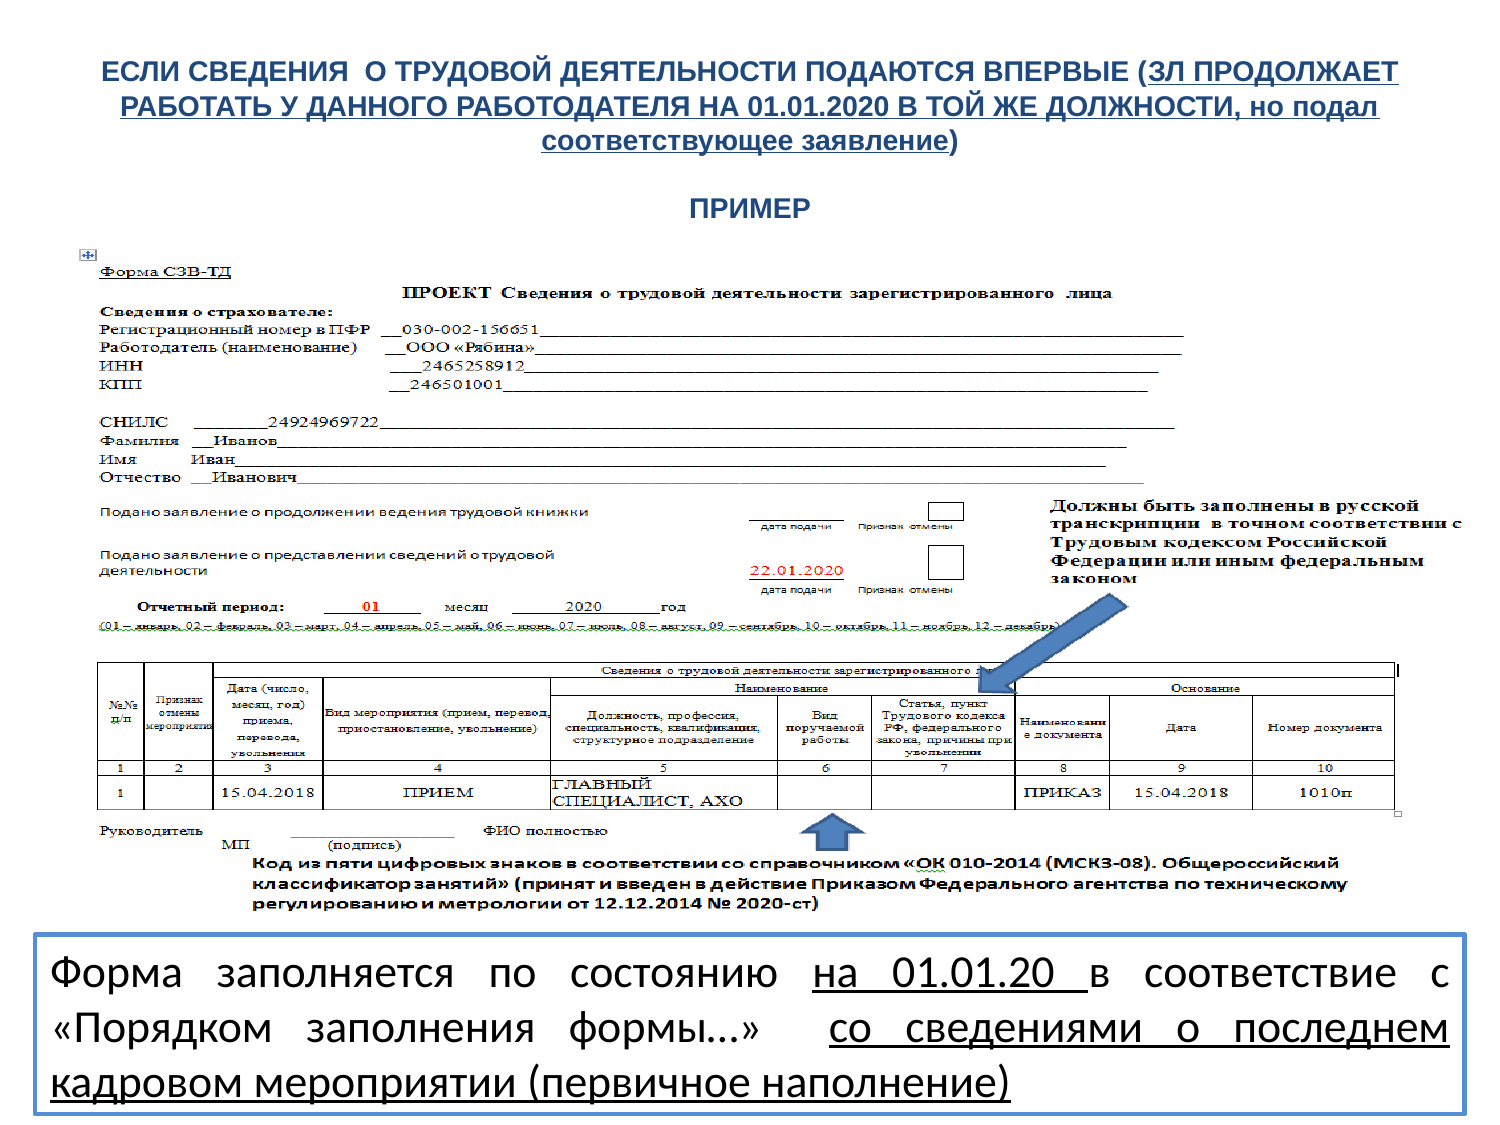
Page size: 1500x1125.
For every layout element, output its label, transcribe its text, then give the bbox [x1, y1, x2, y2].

title ЕСЛИ СВЕДЕНИЯ О ТРУДОВОЙ ДЕЯТЕЛЬНОСТИ ПОДАЮТСЯ ВПЕРВЫЕ (ЗЛ ПРОДОЛЖАЕТ РАБОТАТЬ У ДАННОГО РАБОТОДАТЕЛЯ НА 01.01.2020 В ТОЙ ЖЕ ДОЛЖНОСТИ, но подал соответствующее заявление) ПРИМЕР [75, 45, 1425, 233]
text_box Форма заполняется по состоянию на 01.01.20 в соответствие с «Порядком заполнения формы…» со сведениями о последнем кадровом мероприятии (первичное наполнение) [35, 934, 1465, 1115]
picture [64, 243, 1466, 923]
